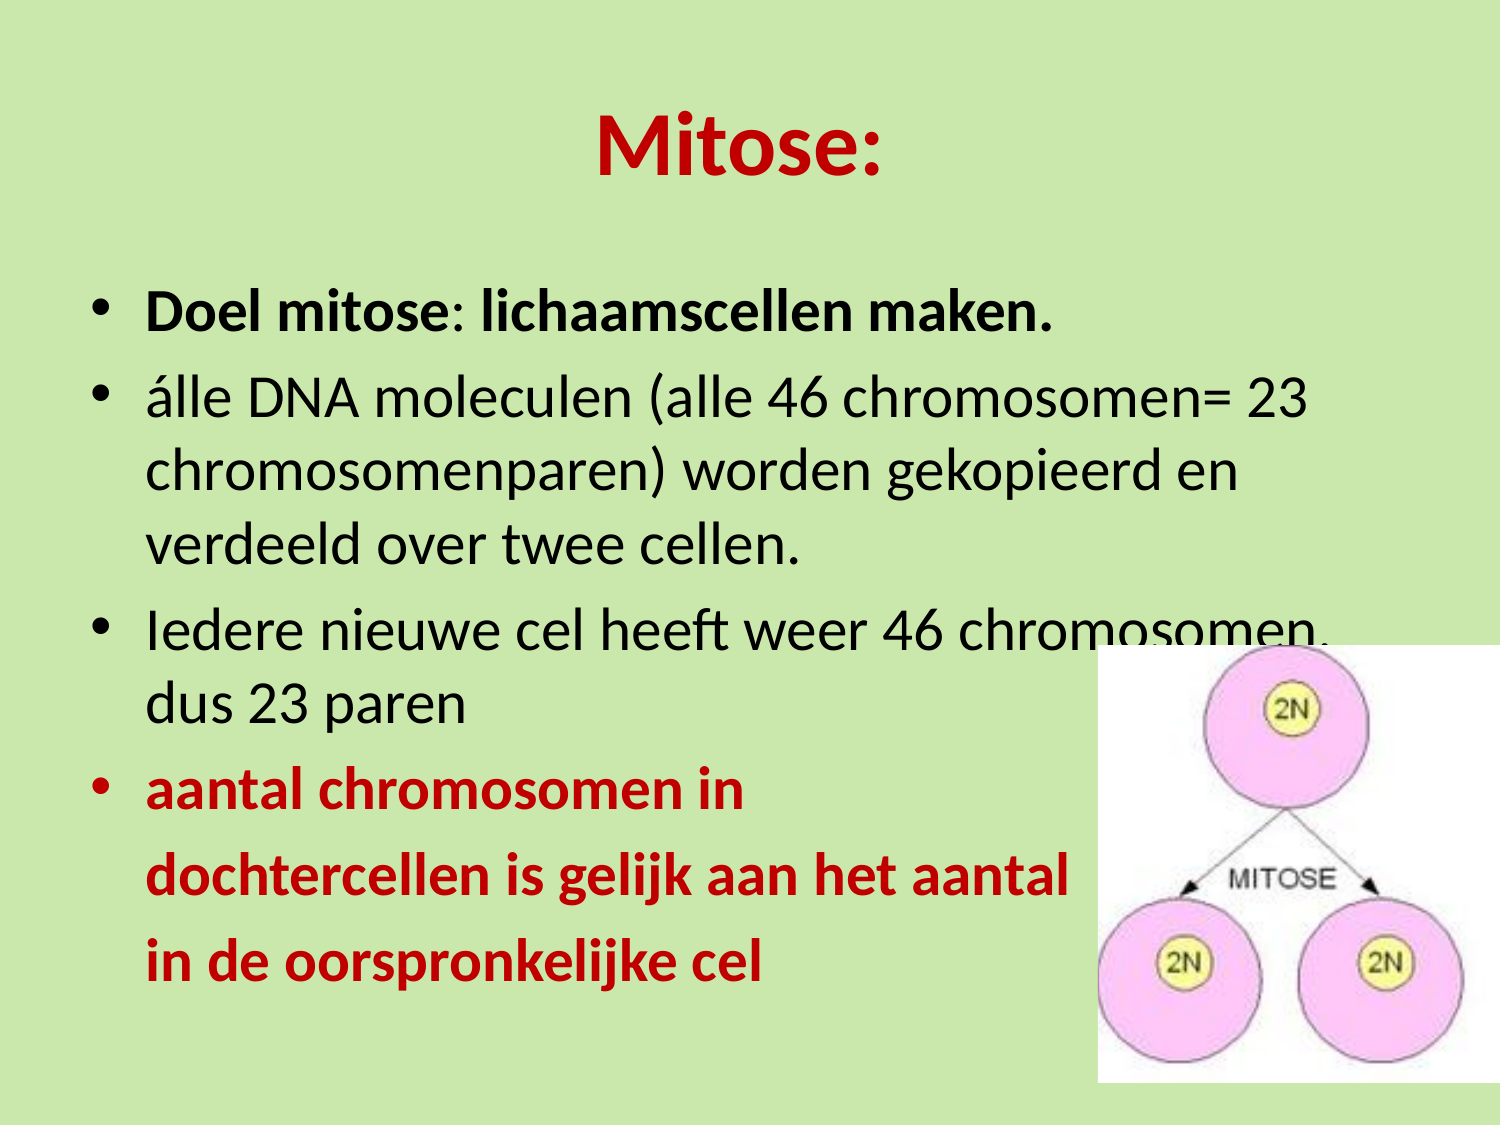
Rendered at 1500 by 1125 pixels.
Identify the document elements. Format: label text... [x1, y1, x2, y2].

title Mitose: [75, 45, 1425, 233]
picture [1097, 644, 1500, 1083]
list Doel mitose: lichaamscellen maken. álle DNA moleculen (alle 46 chromosomen= 23 chromosomenparen) worden gekopieerd en verdeeld over twee cellen. Iedere nieuwe cel heeft weer 46 chromosomen, dus 23 paren aantal chromosomen in dochtercellen is gelijk aan het aantal in de oorspronkelijke cel [75, 262, 1425, 1005]
